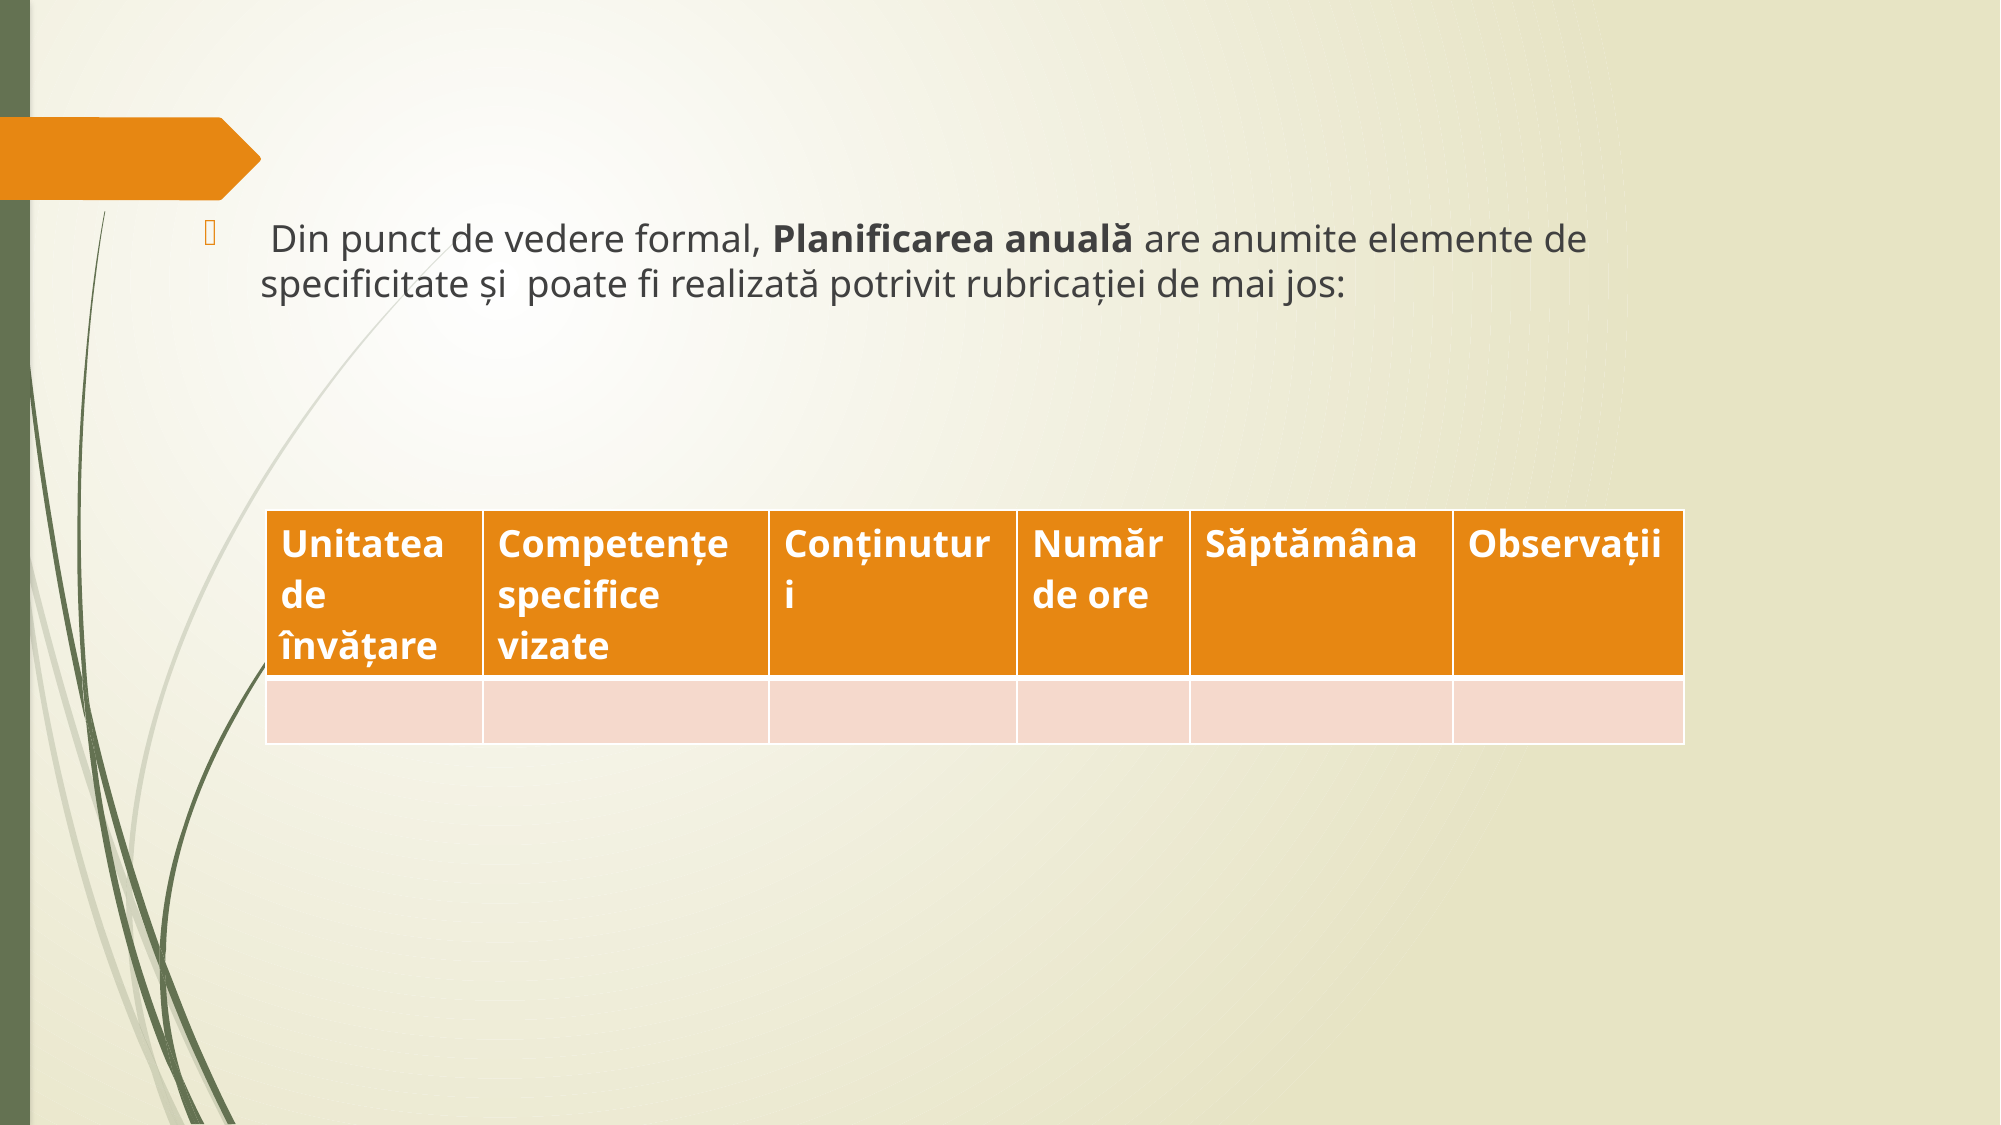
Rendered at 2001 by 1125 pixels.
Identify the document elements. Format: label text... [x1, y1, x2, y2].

table_cell [1191, 681, 1452, 743]
table_header Număr de ore [1018, 511, 1189, 675]
table_header Unitatea de învăţare [267, 511, 482, 675]
table_cell [770, 681, 1016, 743]
table_header Conţinuturi [770, 511, 1016, 675]
table_cell [1018, 681, 1189, 743]
table_cell [484, 681, 768, 743]
table_header Competenţe specifice vizate [484, 511, 768, 675]
table_header Săptămâna [1191, 511, 1452, 675]
table_cell [267, 681, 482, 743]
list Din punct de vedere formal, Planificarea anuală are anumite elemente de specificitate și poate fi realizată potrivit rubricaţiei de mai jos: [189, 207, 1714, 992]
table_cell [1454, 681, 1683, 743]
table_header Observaţii [1454, 511, 1683, 675]
